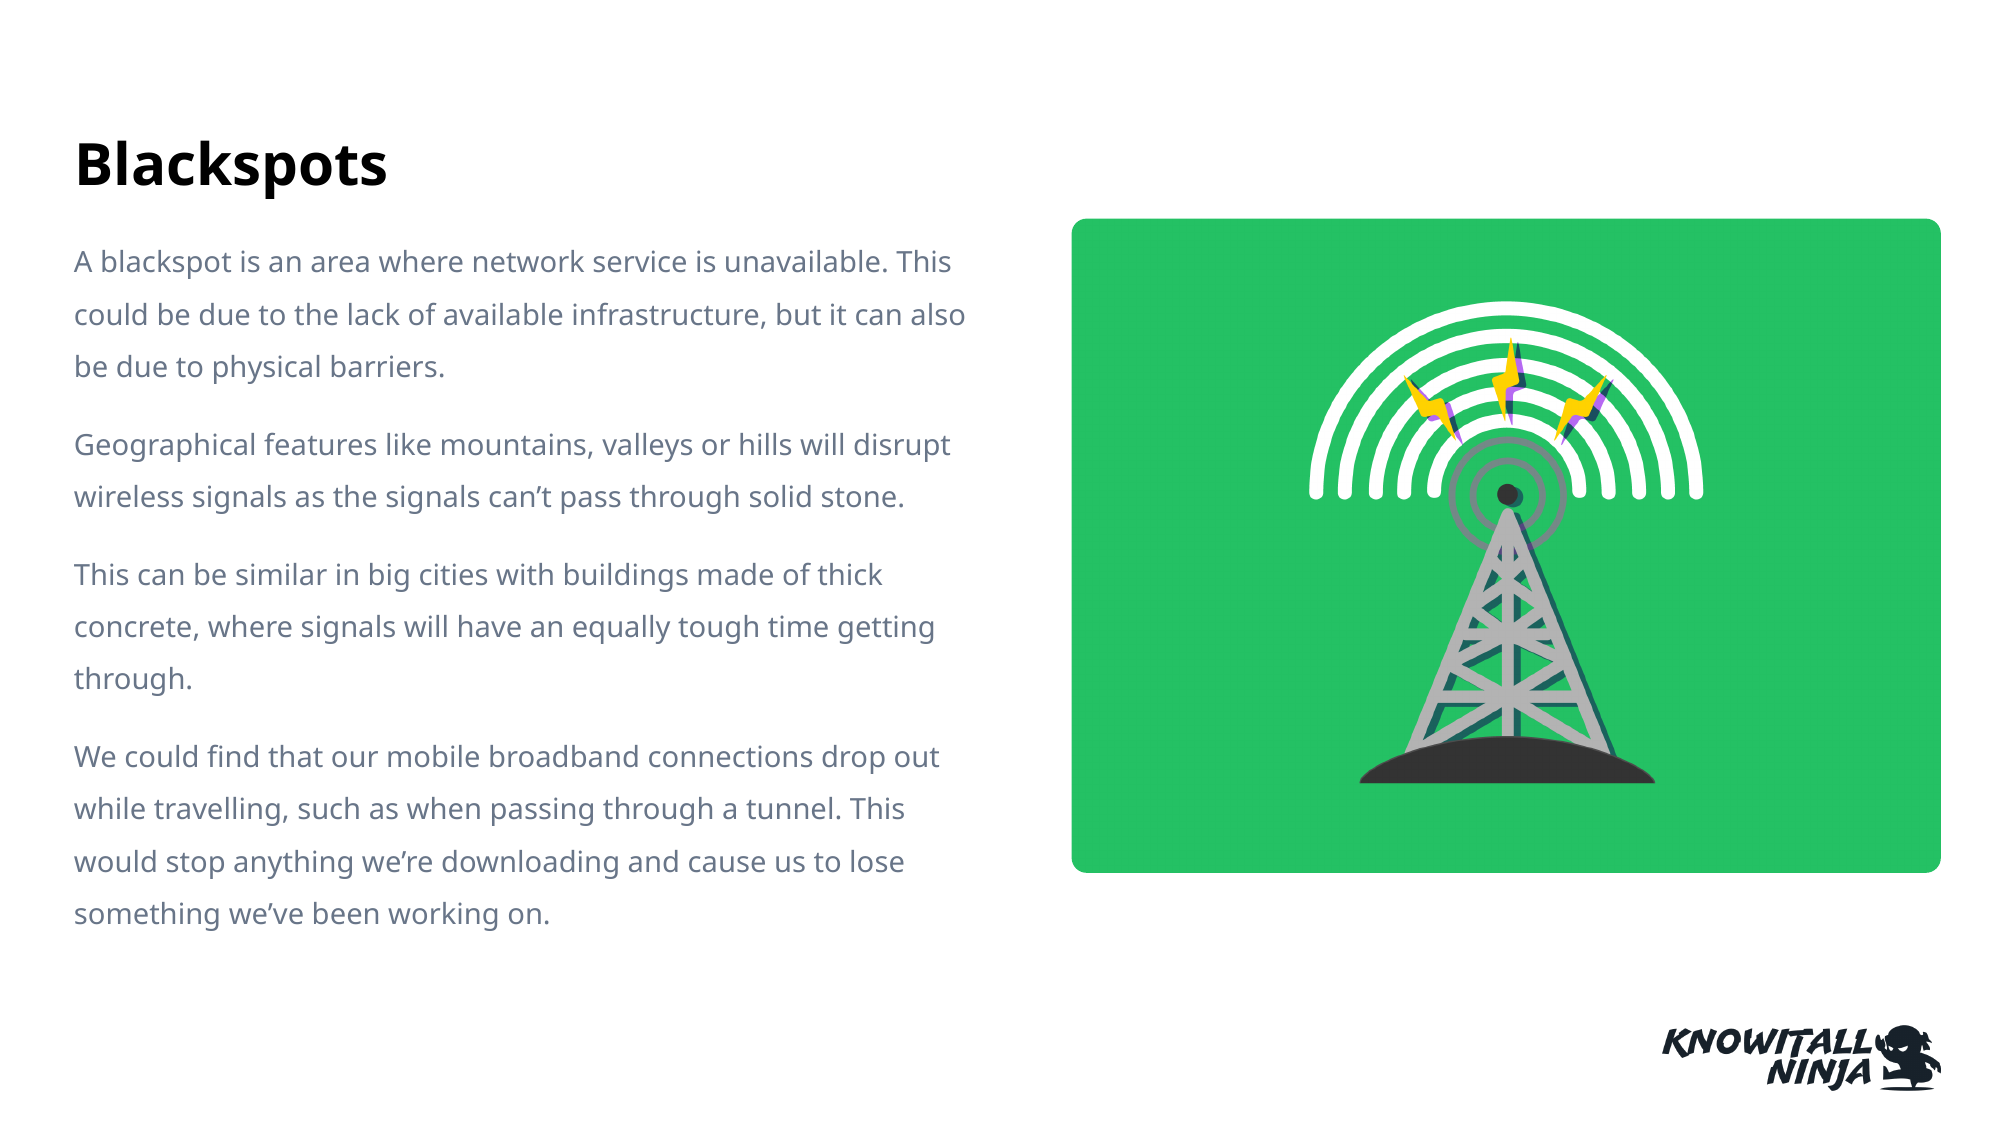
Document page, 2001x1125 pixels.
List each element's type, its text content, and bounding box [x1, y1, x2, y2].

title Blackspots [59, 117, 1000, 206]
list A blackspot is an area where network service is unavailable. This could be due to the lack of available infrastructure, but it can also be due to physical barriers. Geographical features like mountains, valleys or hills will disrupt wireless signals as the signals can’t pass through solid stone. This can be similar in big cities with buildings made of thick concrete, where signals will have an equally tough time getting through. We could find that our mobile broadband connections drop out while travelling, such as when passing through a tunnel. This would stop anything we’re downloading and cause us to lose something we’ve been working on. [59, 218, 1000, 1091]
picture [1071, 218, 1942, 874]
picture [1662, 1025, 1941, 1091]
